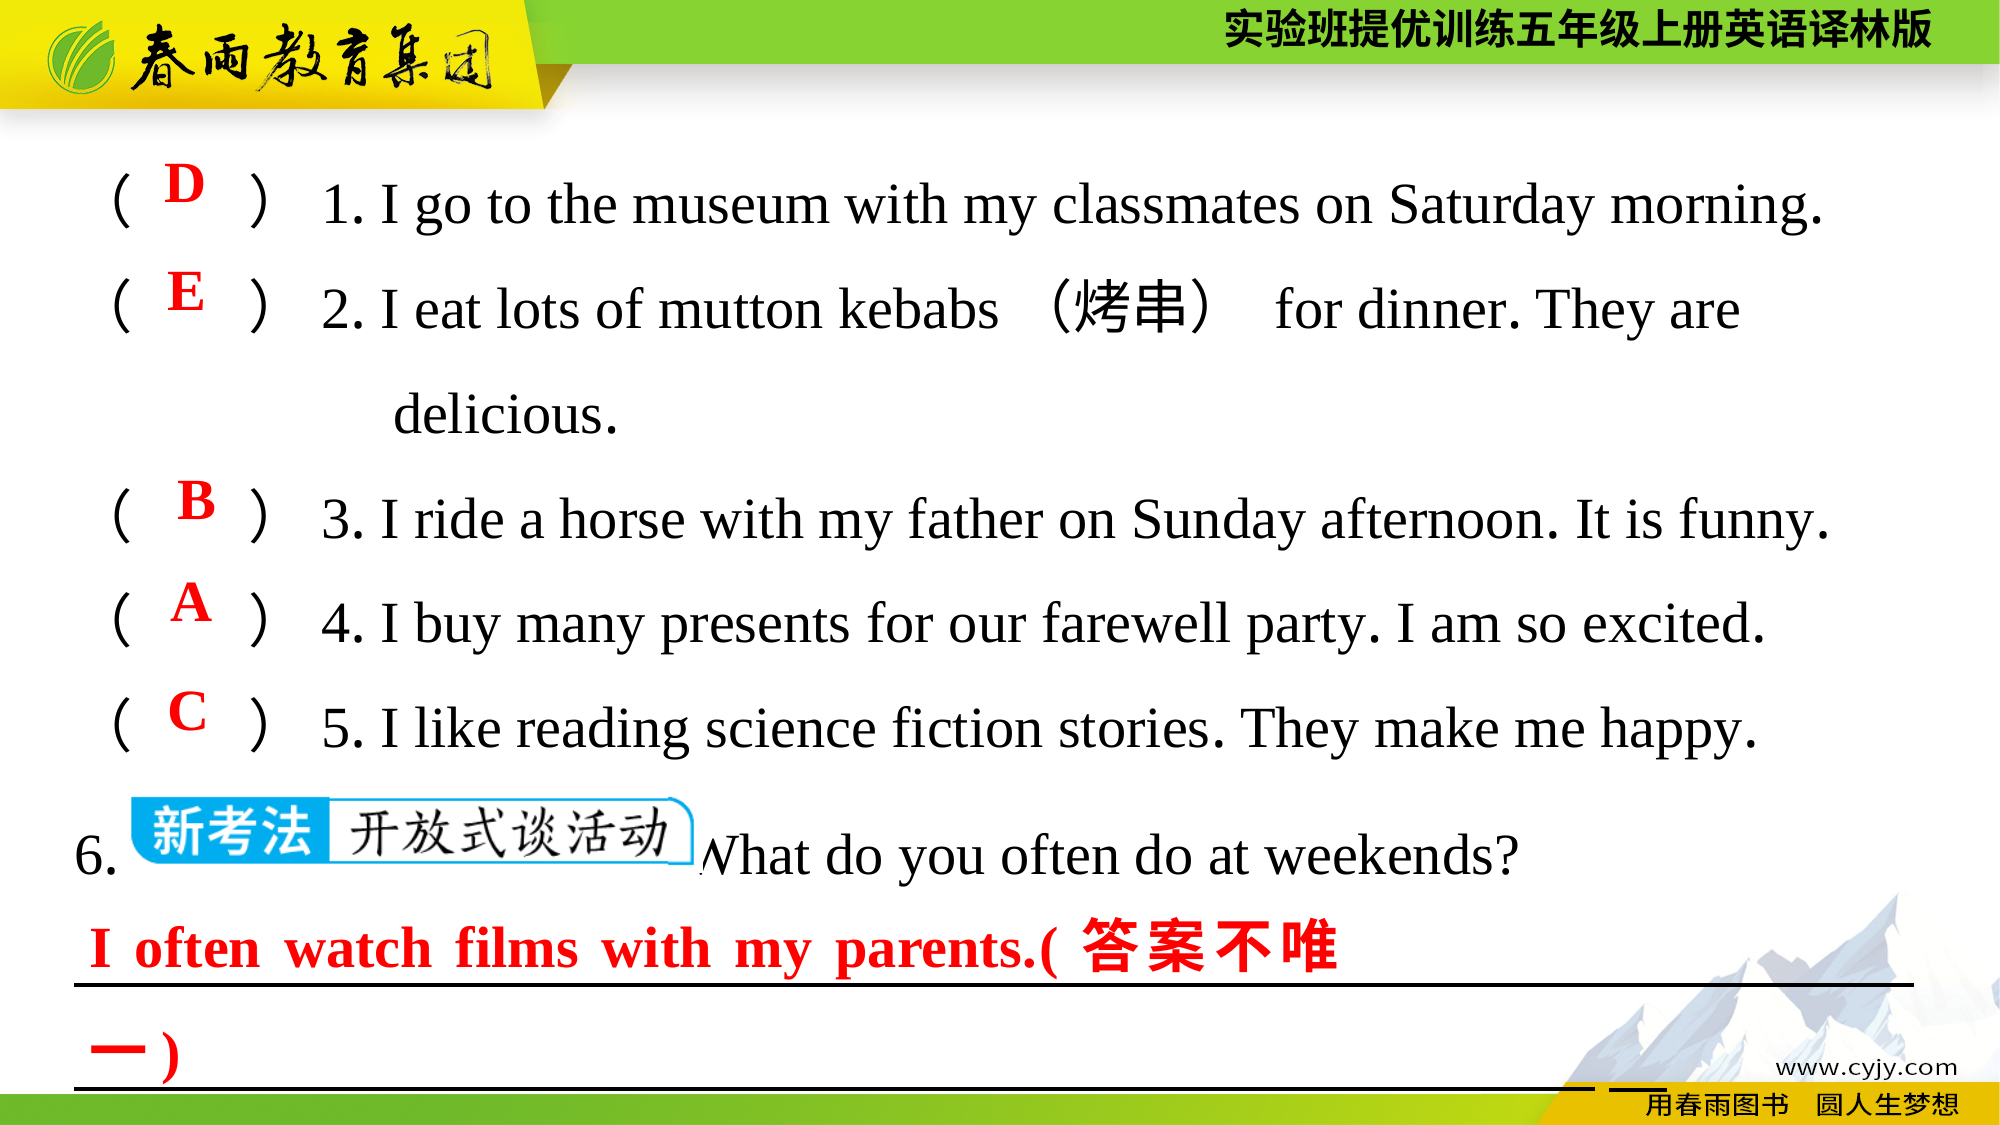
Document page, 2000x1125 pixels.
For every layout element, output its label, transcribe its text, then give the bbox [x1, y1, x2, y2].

text_box 6. What do you often do at weekends? ____________________________________________________ [59, 773, 1944, 1104]
text_box D [149, 137, 222, 222]
list （ ）1. I go to the museum with my classmates on Saturday morning. （ ）2. I eat lots of mutton kebabs（烤串） for dinner. They are delicious. （ ）3. I ride a horse with my father on Sunday afternoon. It is funny. （ ）4. I buy many presents for our farewell party. I am so excited. （ ）5. I like reading science fiction stories. They make me happy. [59, 122, 1944, 761]
text_box E [152, 244, 222, 330]
text_box I often watch films with my parents. (答案不唯一) [74, 866, 1355, 1092]
text_box C [152, 664, 225, 750]
picture [0, 0, 2000, 1125]
text_box B [162, 453, 232, 539]
text_box A [155, 556, 228, 641]
